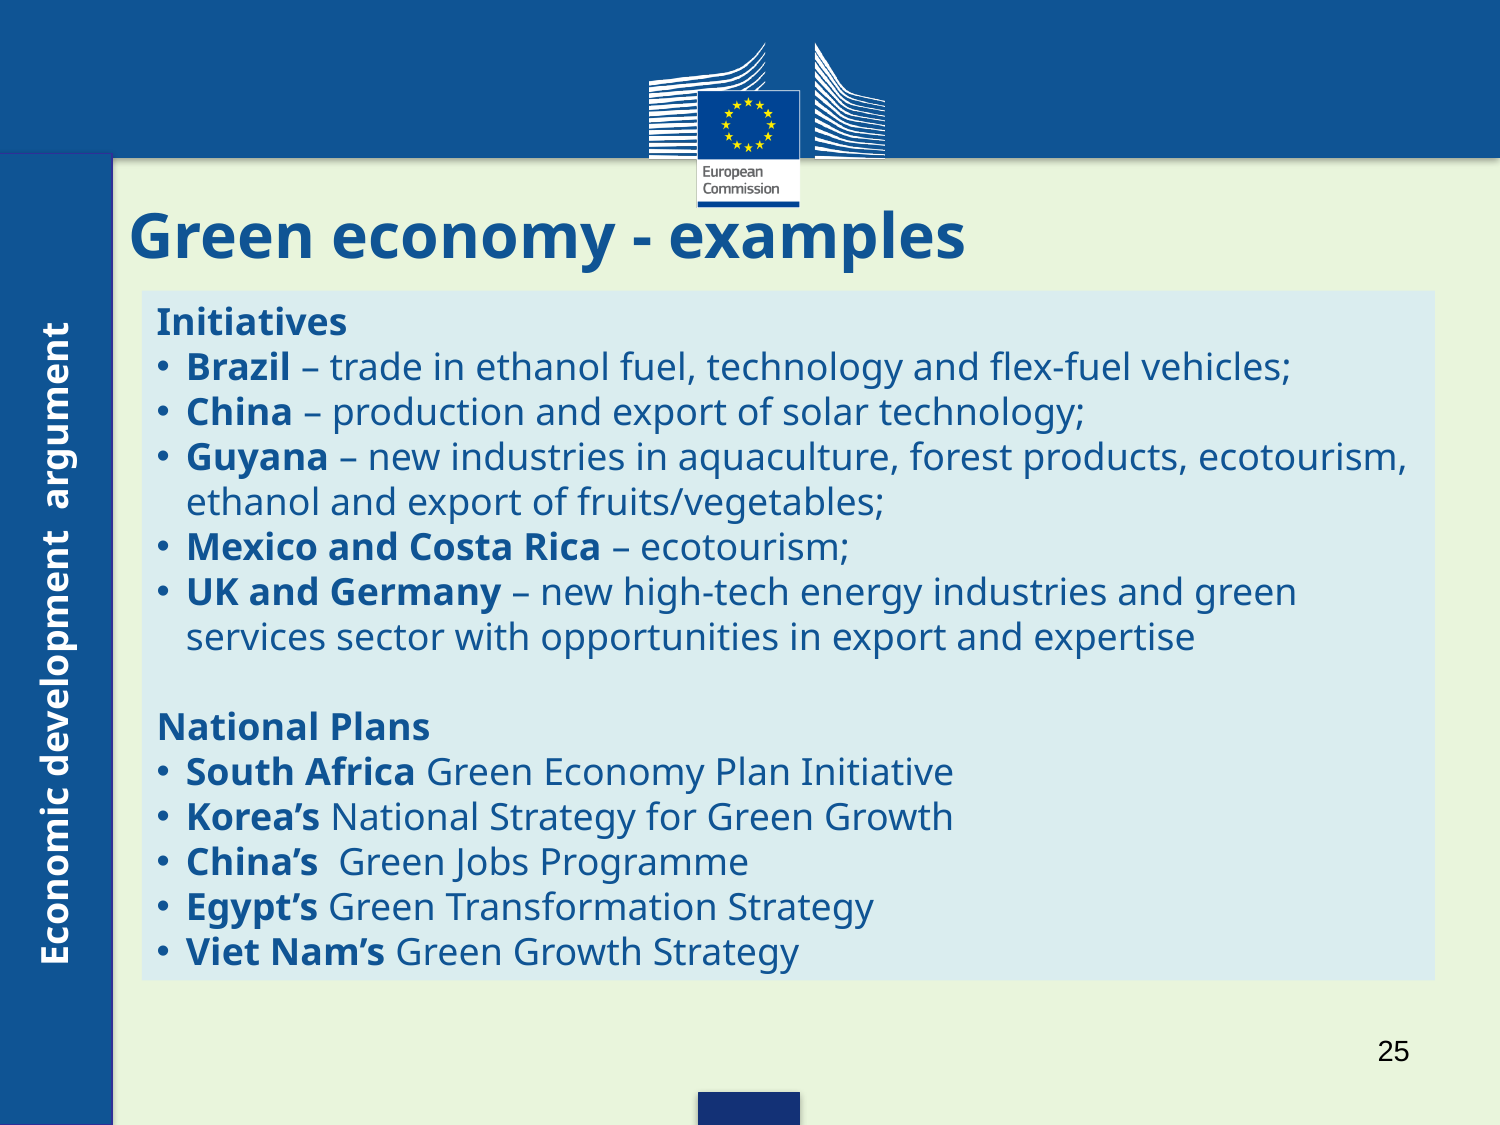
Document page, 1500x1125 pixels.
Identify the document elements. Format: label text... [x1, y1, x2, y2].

slide_number 25 [1074, 1024, 1426, 1103]
picture [649, 42, 885, 131]
text_box Initiatives Brazil – trade in ethanol fuel, technology and flex-fuel vehicles; China – production and export of solar technology; Guyana – new industries in aquaculture, forest products, ecotourism, ethanol and export of fruits/vegetables; Mexico and Costa Rica – ecotourism; UK and Germany – new high-tech energy industries and green services sector with opportunities in export and expertise National Plans South Africa Green Economy Plan Initiative Korea’s National Strategy for Green Growth China’s Green Jobs Programme Egypt’s Green Transformation Strategy Viet Nam’s Green Growth Strategy [141, 290, 1435, 981]
title Green economy - examples [112, 131, 1500, 336]
text_box Economic development argument [0, 153, 113, 1125]
